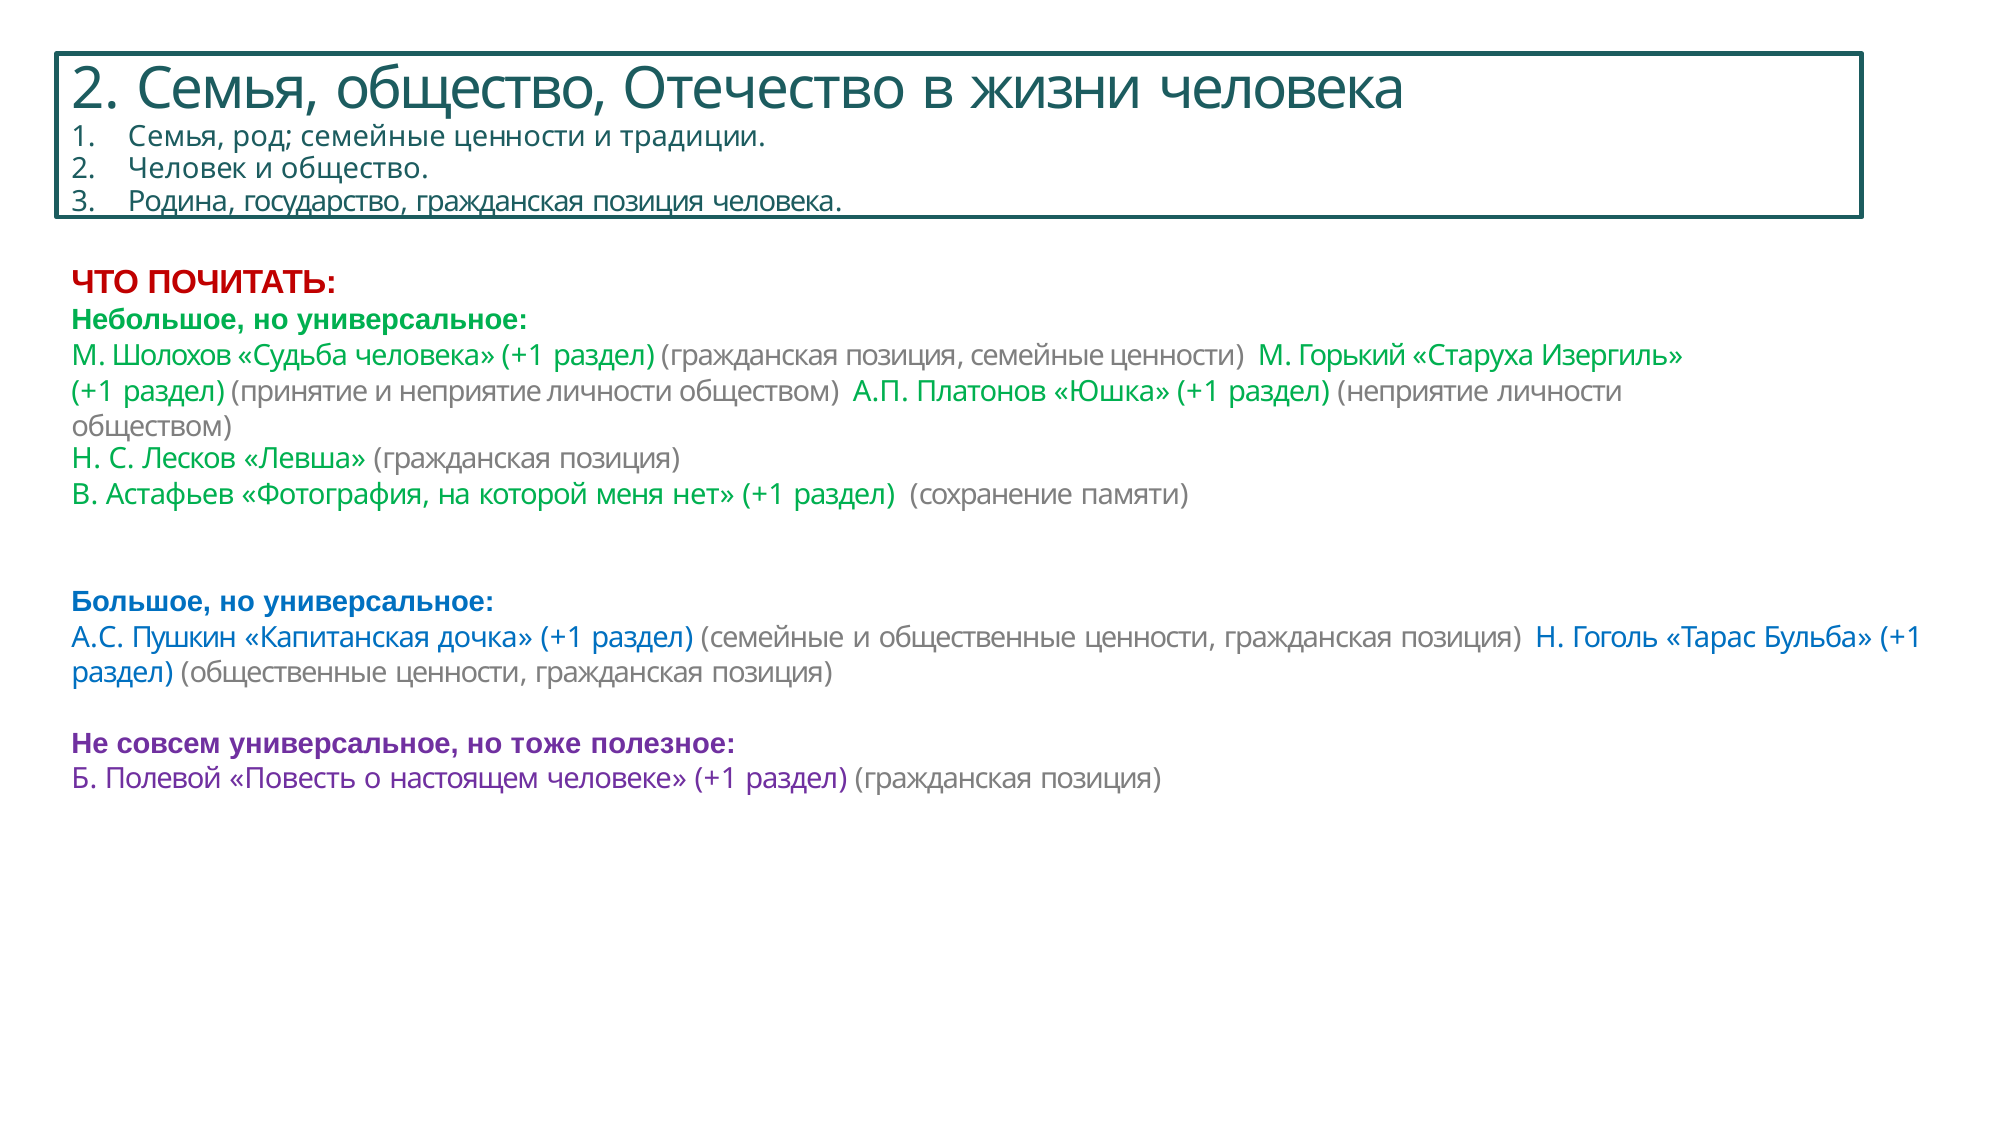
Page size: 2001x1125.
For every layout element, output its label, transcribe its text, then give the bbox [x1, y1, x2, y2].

text_box Семья, общество, Отечество в жизни человека Семья, род; семейные ценности и традиции. Человек и общество. Родина, государство, гражданская позиция человека. [56, 53, 1862, 217]
text_box ЧТО ПОЧИТАТЬ: Небольшое, но универсальное: М. Шолохов «Судьба человека» (+1 раздел) (гражданская позиция, семейные ценности) М. Горький «Старуха Изергиль» (+1 раздел) (принятие и неприятие личности обществом) А.П. Платонов «Юшка» (+1 раздел) (неприятие личности обществом) Н. С. Лесков «Левша» (гражданская позиция) В. Астафьев «Фотография, на которой меня нет» (+1 раздел) (сохранение памяти) Большое, но универсальное: А.С. Пушкин «Капитанская дочка» (+1 раздел) (семейные и общественные ценности, гражданская позиция) Н. Гоголь «Тарас Бульба» (+1 раздел) (общественные ценности, гражданская позиция) Не совсем универсальное, но тоже полезное: Б. Полевой «Повесть о настоящем человеке» (+1 раздел) (гражданская позиция) [69, 258, 1975, 795]
